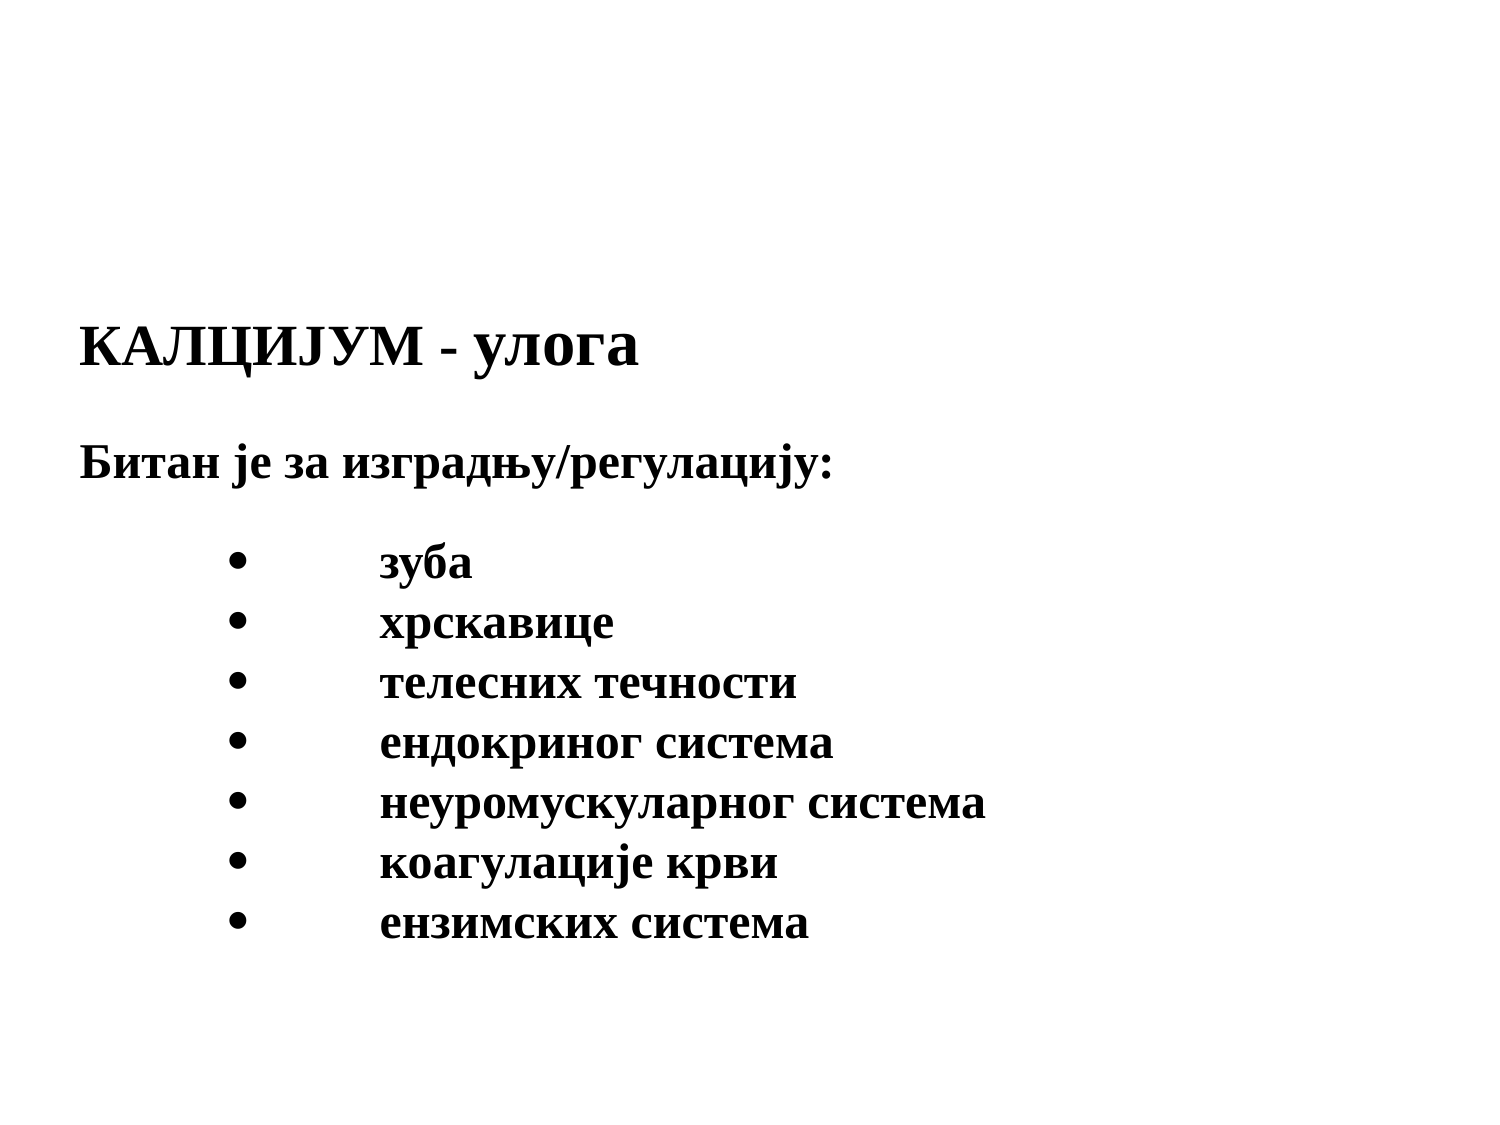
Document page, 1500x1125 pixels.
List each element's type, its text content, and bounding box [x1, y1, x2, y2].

text_box КАЛЦИЈУМ - улога Битан је за изградњу/регулацију: · зуба · хрскавице · телесних течности · ендокриног система · неуромускуларног система · коагулације крви · ензимских система [64, 290, 1390, 956]
